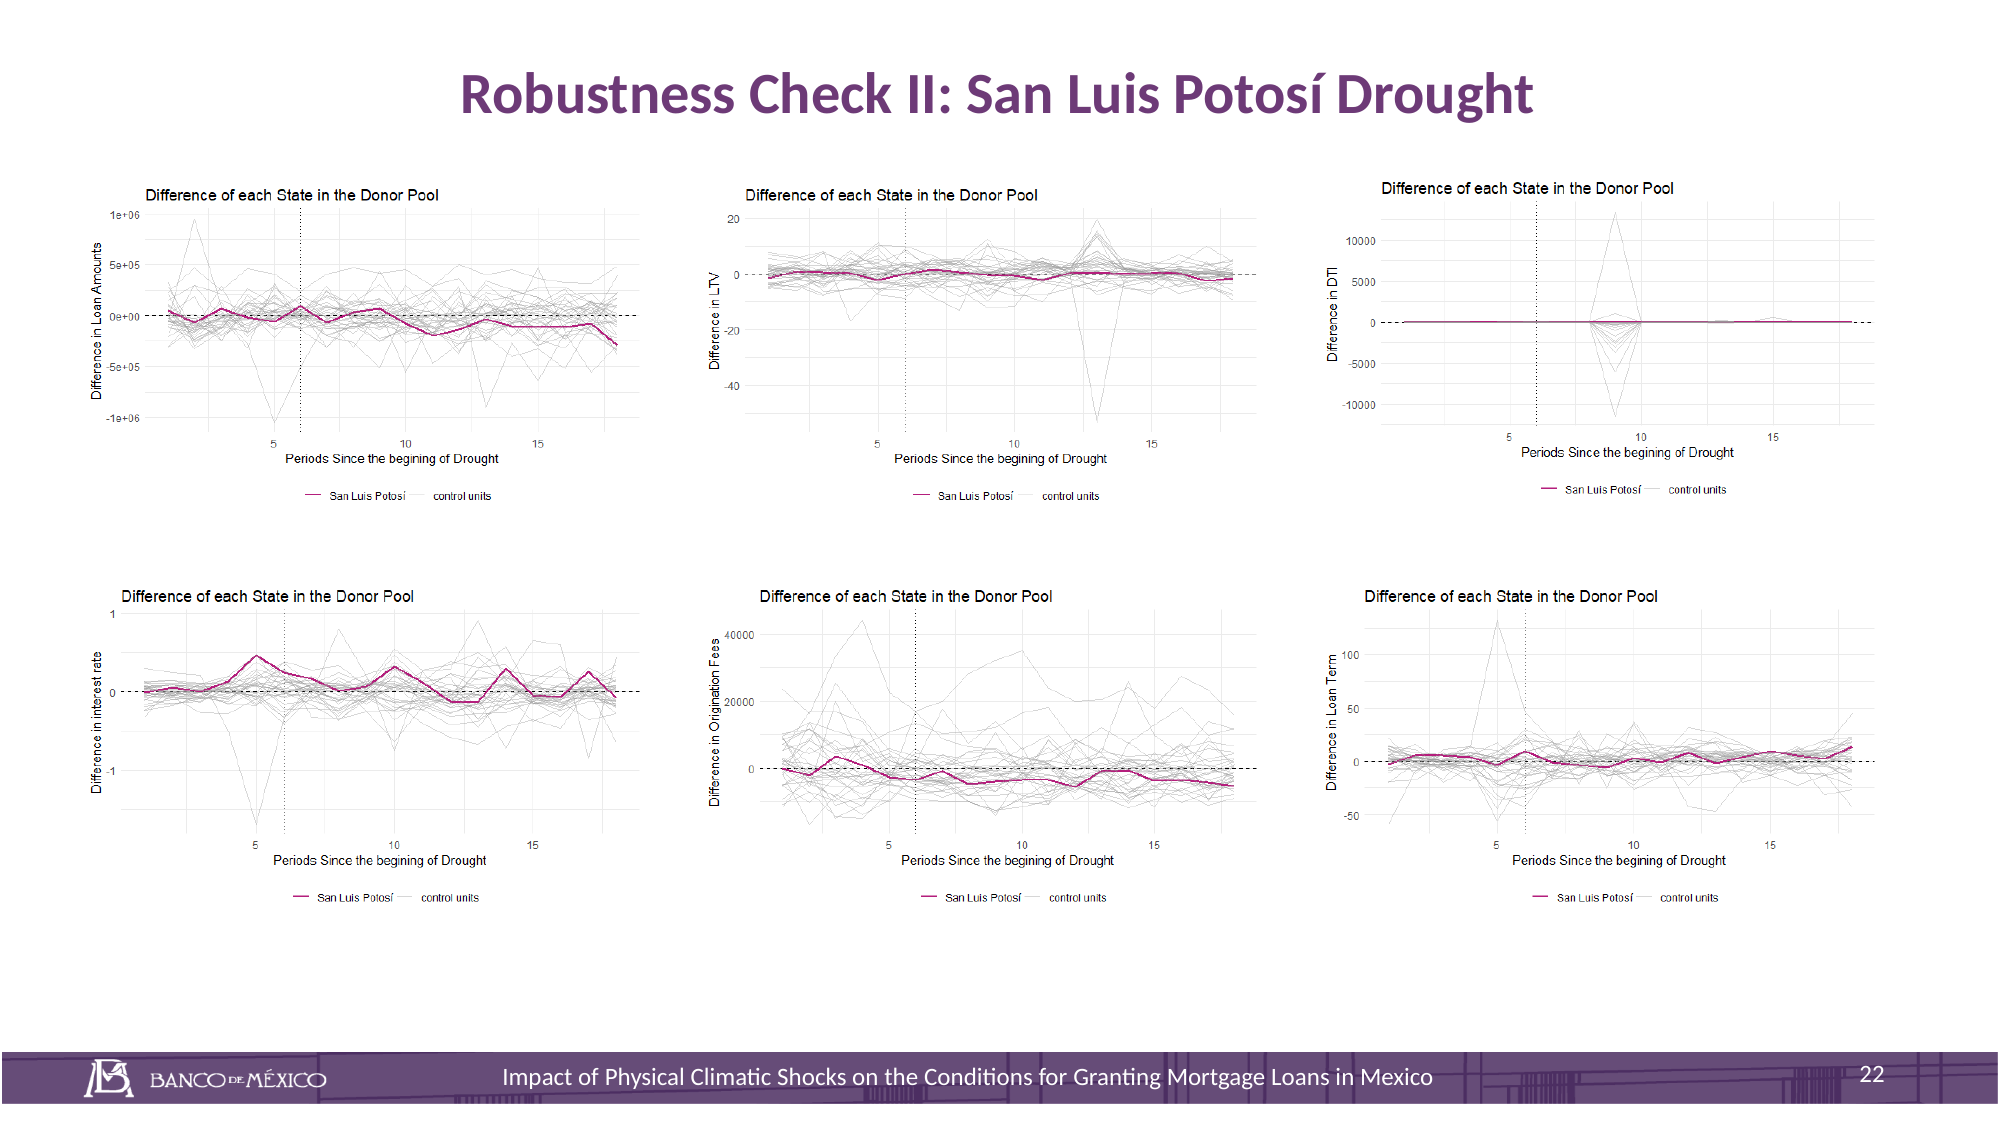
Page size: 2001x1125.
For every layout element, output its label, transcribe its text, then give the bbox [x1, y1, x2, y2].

picture [83, 582, 646, 936]
text_box Impact of Physical Climatic Shocks on the Conditions for Granting Mortgage Loans in Mexico [452, 1060, 1485, 1121]
picture [1485, 1052, 1998, 1104]
slide_number 22 [1433, 1042, 1900, 1103]
picture [1318, 174, 1881, 528]
picture [701, 180, 1264, 534]
picture [1318, 582, 1881, 936]
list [83, 180, 646, 534]
picture [2, 1052, 1433, 1104]
title Robustness Check II: San Luis Potosí Drought [97, 30, 1898, 149]
picture [700, 582, 1264, 936]
